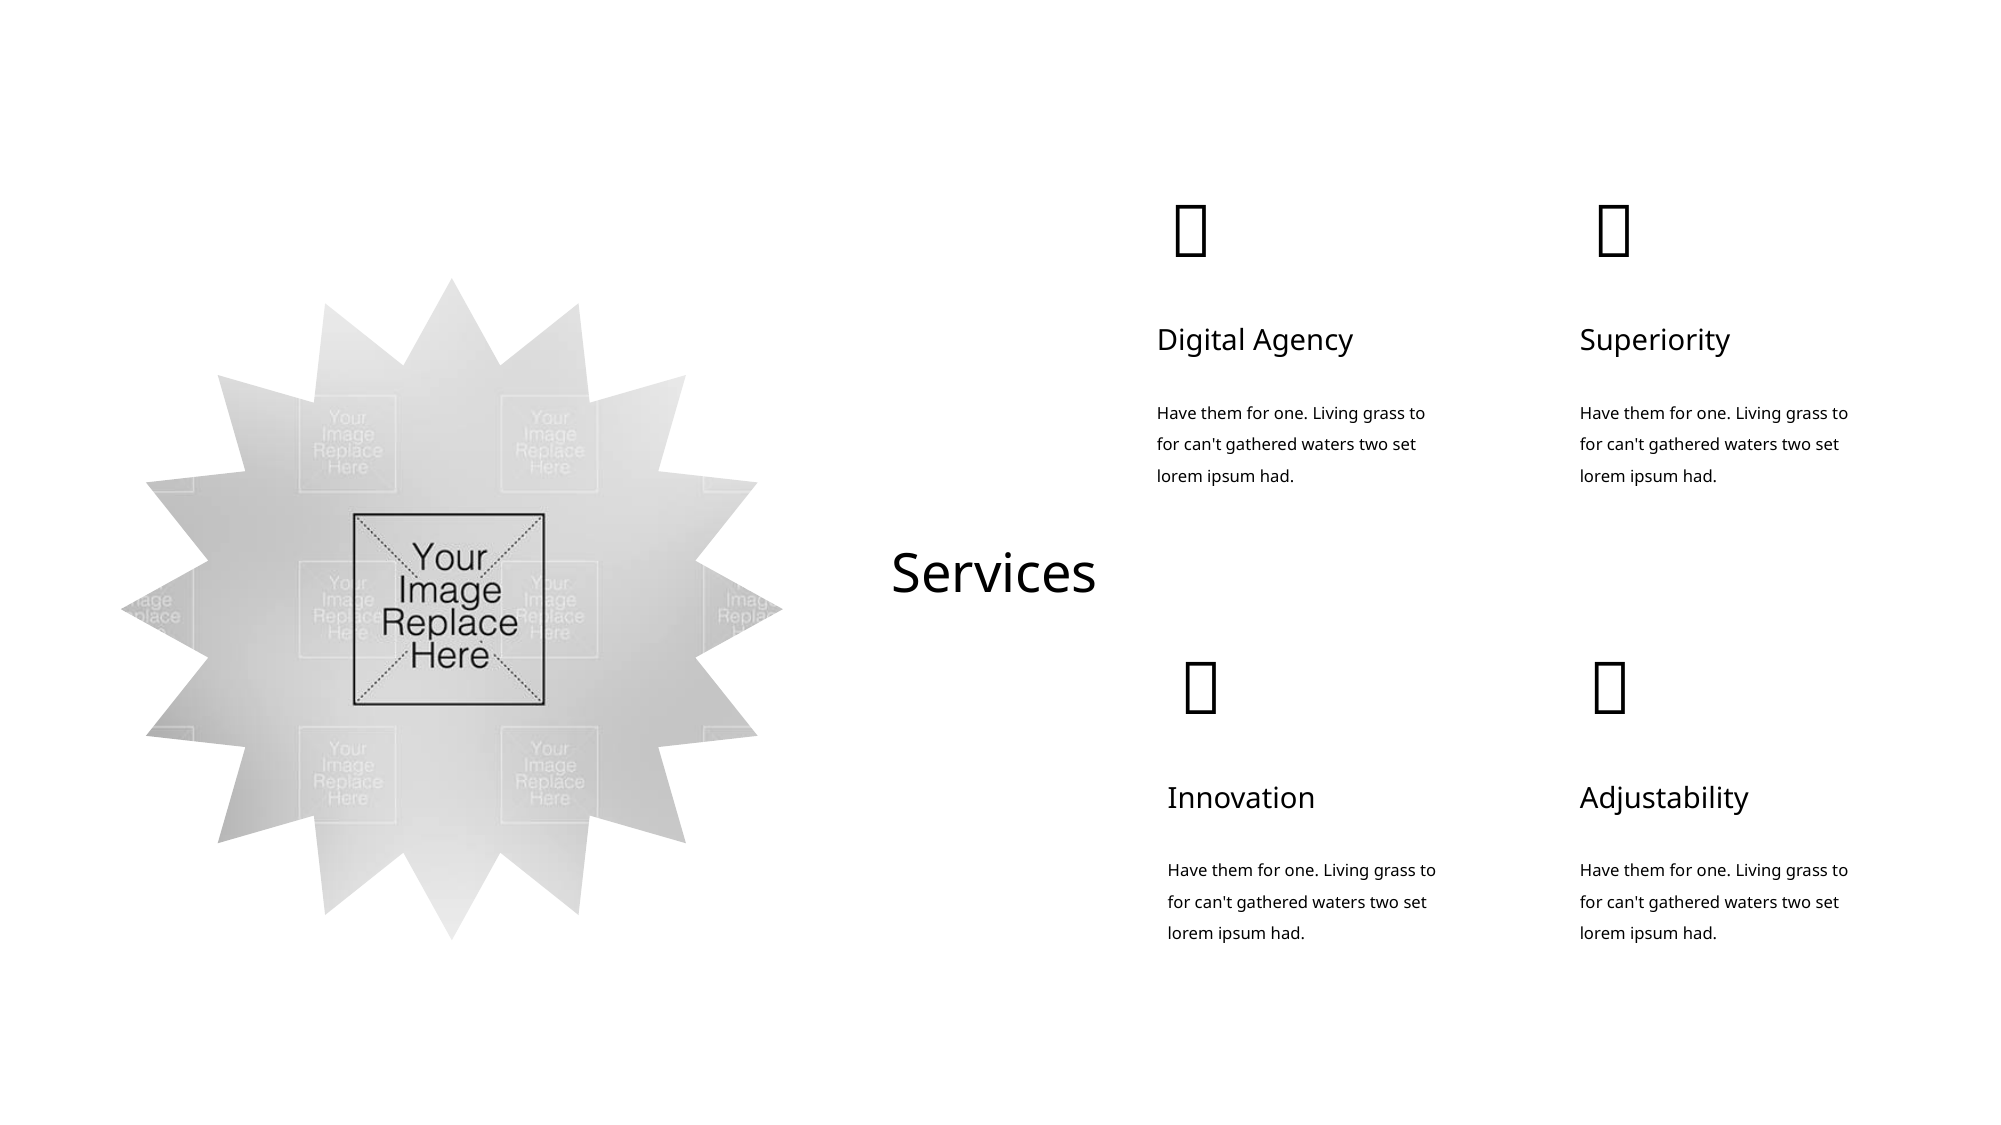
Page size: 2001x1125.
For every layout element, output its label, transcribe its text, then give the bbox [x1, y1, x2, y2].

text_box  [1552, 177, 1677, 280]
picture [120, 278, 783, 941]
text_box  [1124, 634, 1279, 737]
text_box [1564, 314, 1875, 495]
text_box  [1560, 634, 1661, 737]
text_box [1564, 771, 1875, 952]
text_box  [1125, 177, 1258, 280]
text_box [1152, 771, 1463, 952]
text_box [1142, 314, 1453, 495]
text_box Services [876, 530, 1143, 611]
